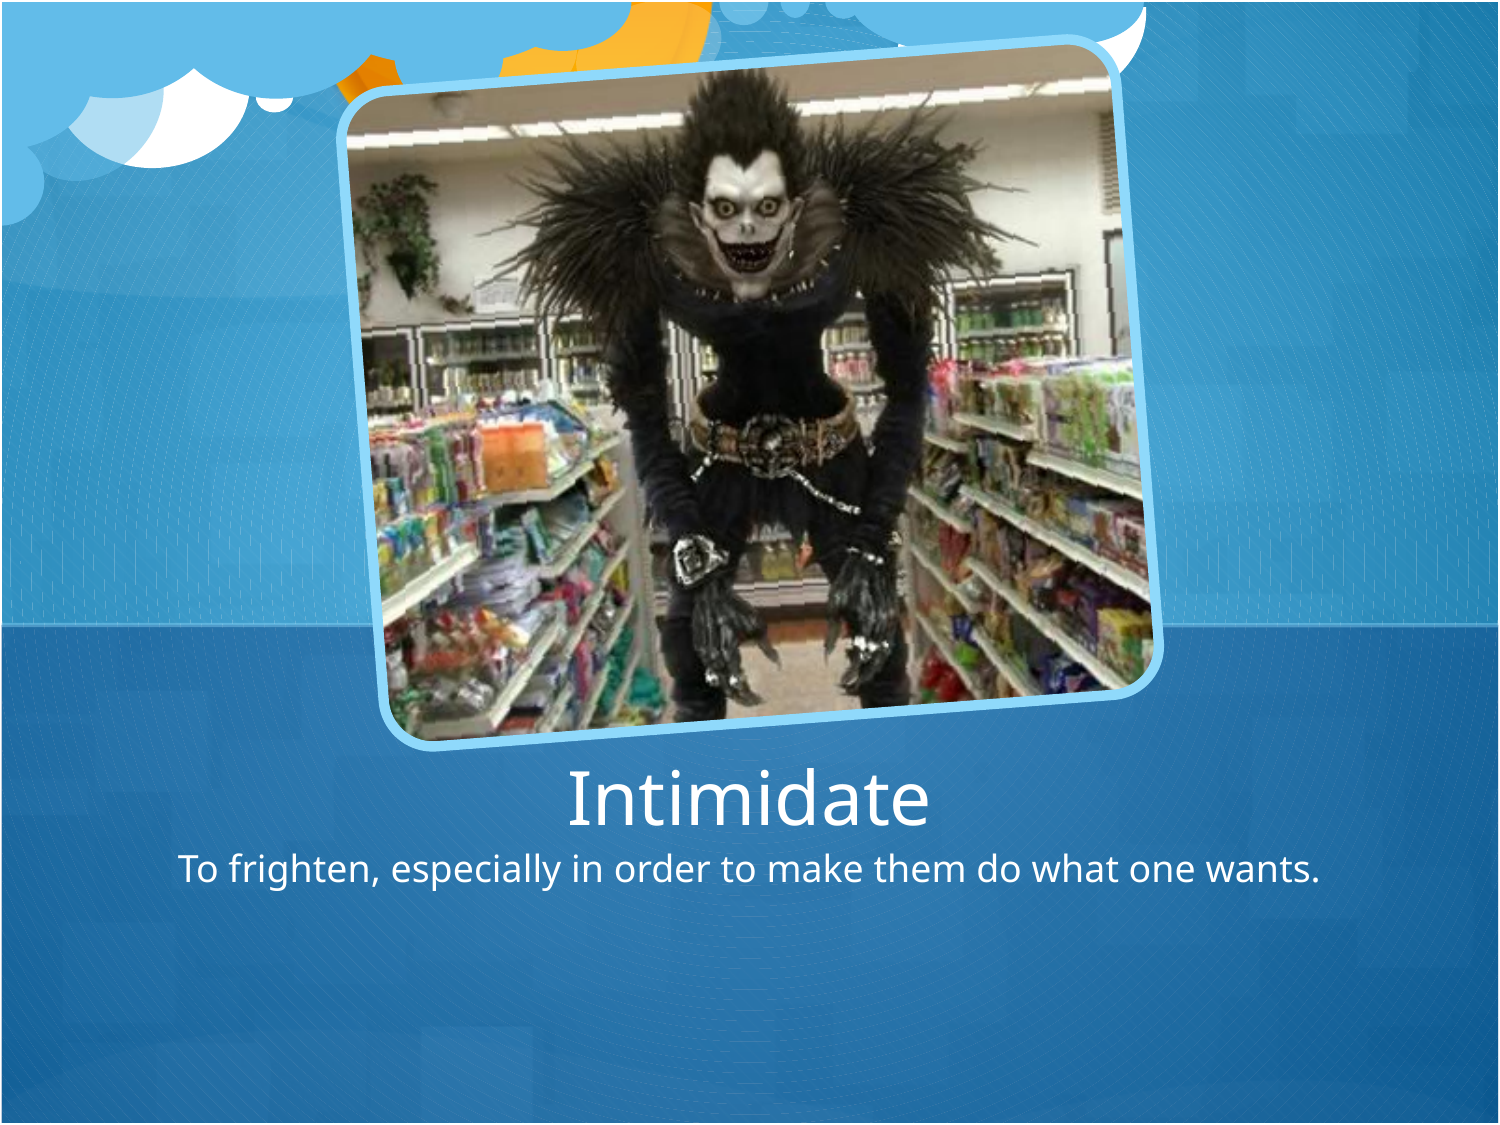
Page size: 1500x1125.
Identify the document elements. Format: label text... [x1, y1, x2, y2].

picture [691, 2, 898, 60]
title Intimidate [116, 729, 1383, 848]
list To frighten, especially in order to make them do what one wants. [116, 848, 1383, 1048]
picture [2, 2, 1498, 1123]
